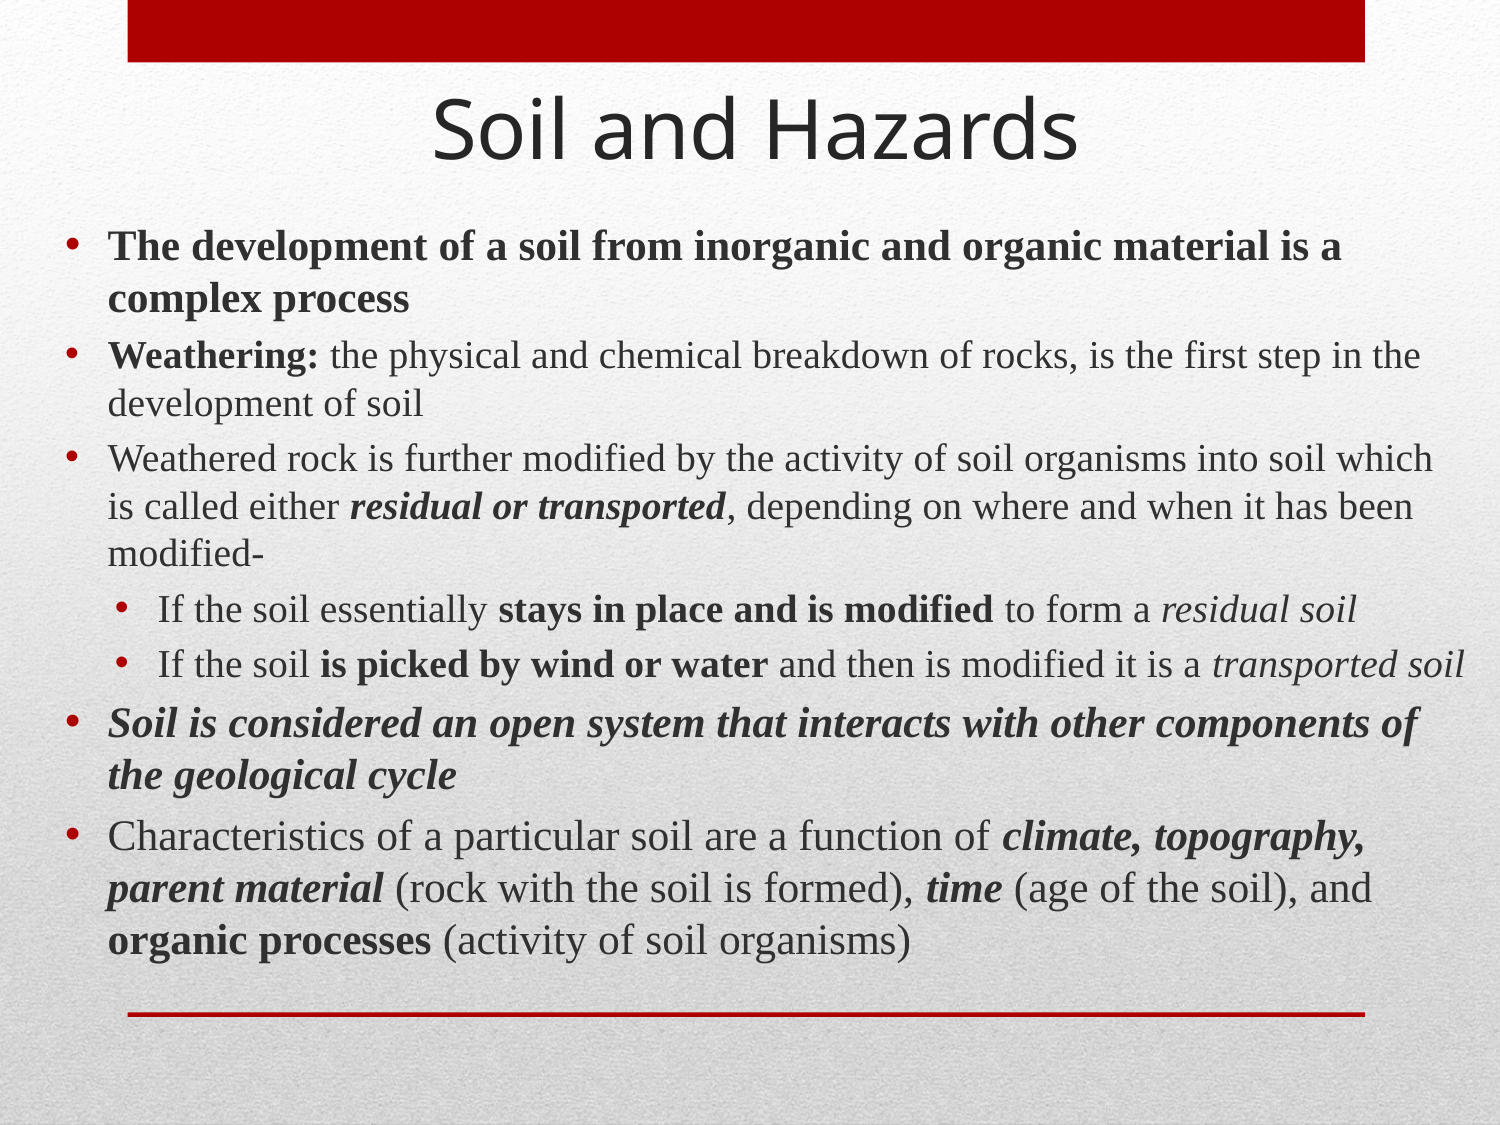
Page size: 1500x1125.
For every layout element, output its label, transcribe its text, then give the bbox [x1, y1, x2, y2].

title Soil and Hazards [187, 0, 1325, 184]
list The development of a soil from inorganic and organic material is a complex process Weathering: the physical and chemical breakdown of rocks, is the first step in the development of soil Weathered rock is further modified by the activity of soil organisms into soil which is called either residual or transported, depending on where and when it has been modified- If the soil essentially stays in place and is modified to form a residual soil If the soil is picked by wind or water and then is modified it is a transported soil Soil is considered an open system that interacts with other components of the geological cycle Characteristics of a particular soil are a function of climate, topography, parent material (rock with the soil is formed), time (age of the soil), and organic processes (activity of soil organisms) [50, 187, 1488, 994]
